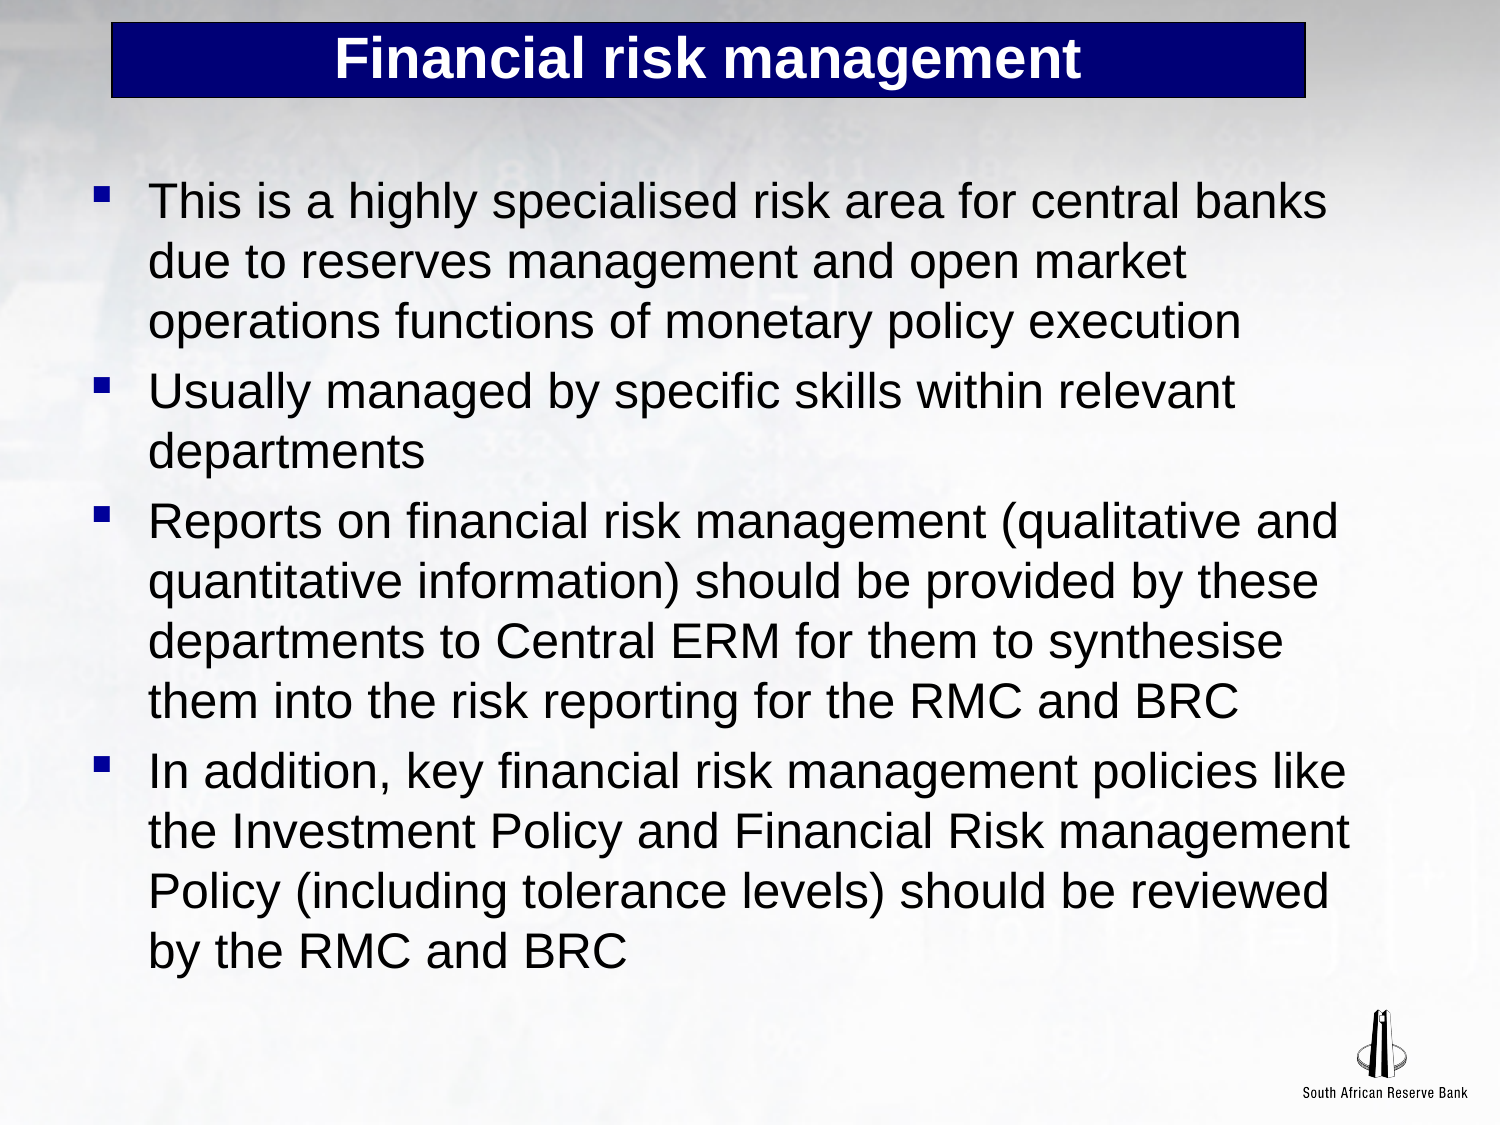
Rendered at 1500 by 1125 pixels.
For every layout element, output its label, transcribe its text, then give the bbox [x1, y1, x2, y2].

list This is a highly specialised risk area for central banks due to reserves management and open market operations functions of monetary policy execution Usually managed by specific skills within relevant departments Reports on financial risk management (qualitative and quantitative information) should be provided by these departments to Central ERM for them to synthesise them into the risk reporting for the RMC and BRC In addition, key financial risk management policies like the Investment Policy and Financial Risk management Policy (including tolerance levels) should be reviewed by the RMC and BRC [76, 160, 1399, 1013]
title Financial risk management [111, 22, 1306, 98]
picture [0, 0, 1500, 1125]
